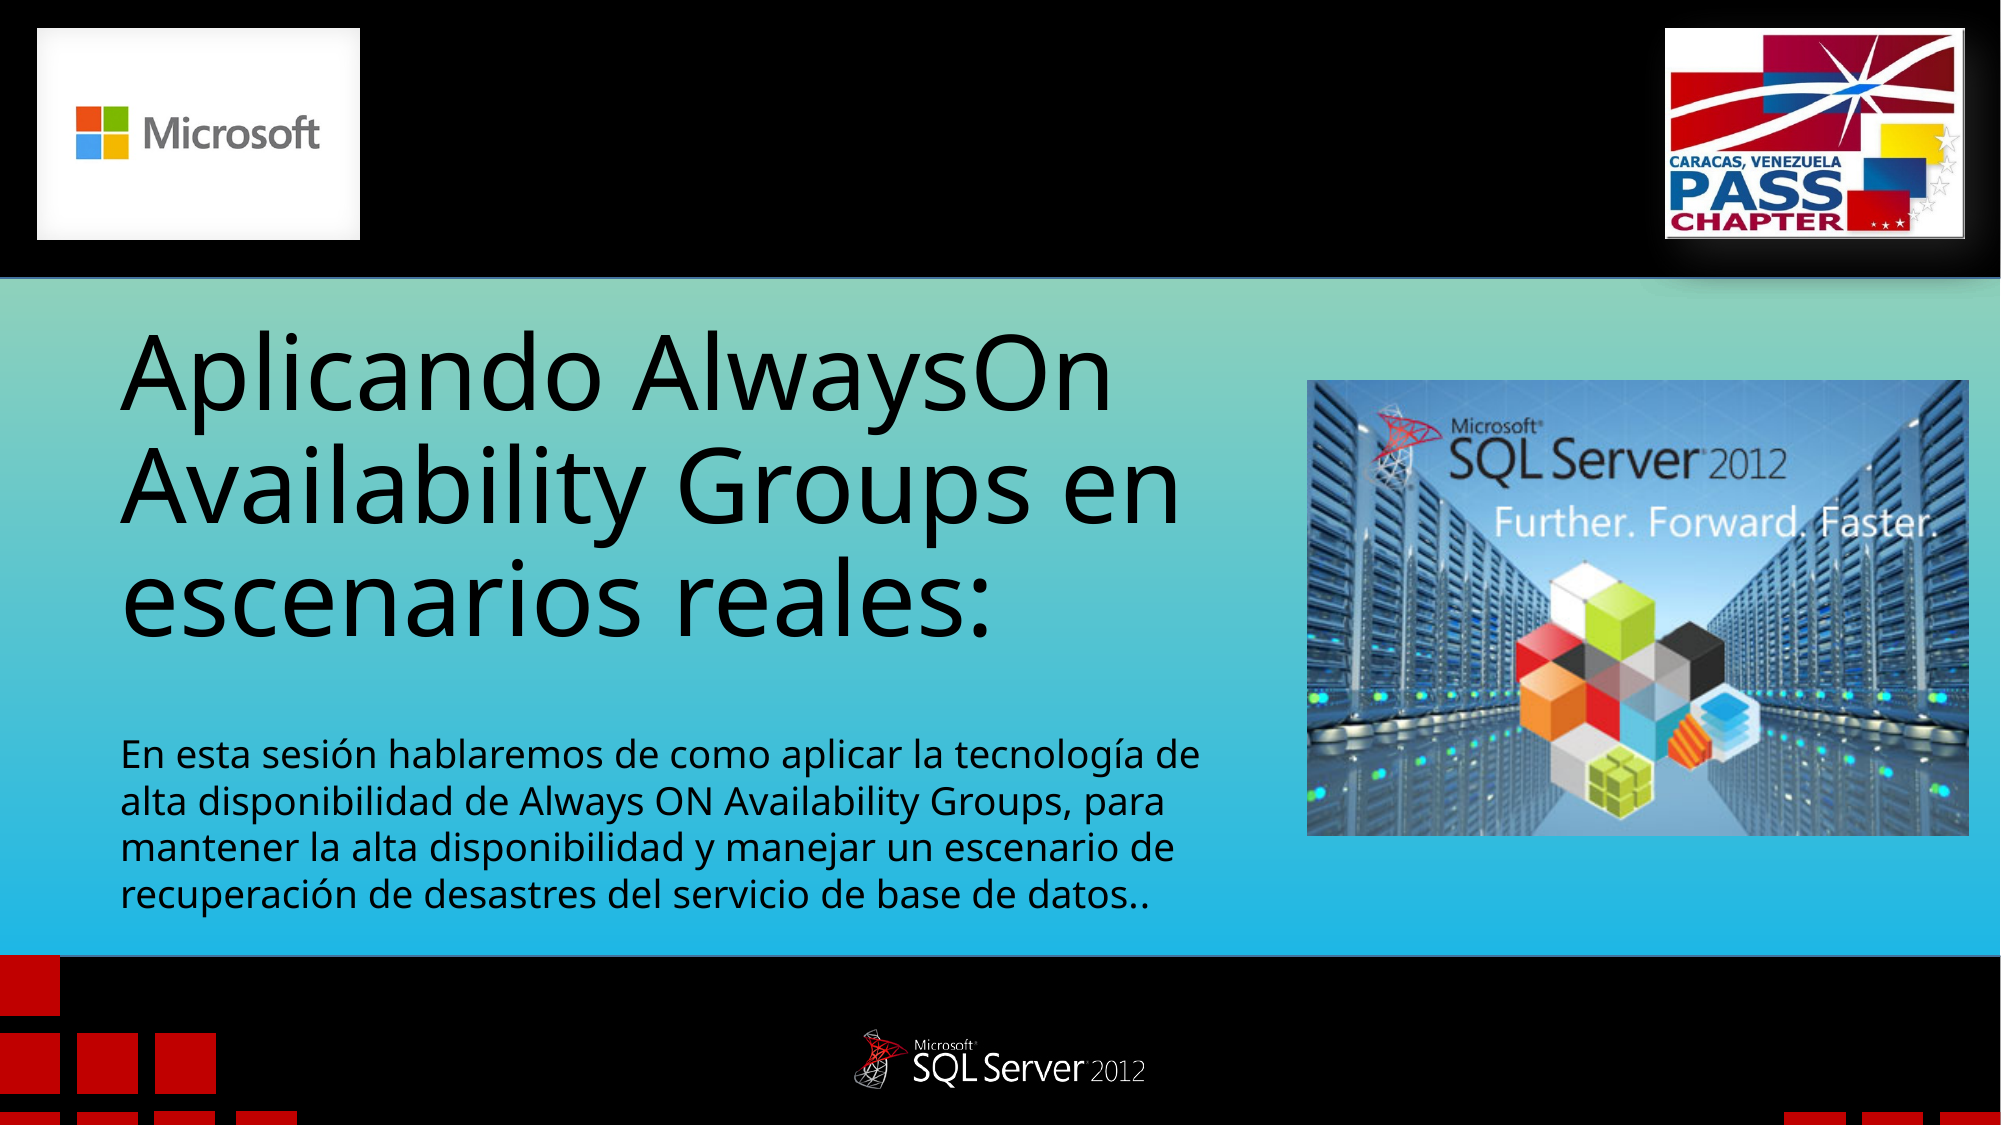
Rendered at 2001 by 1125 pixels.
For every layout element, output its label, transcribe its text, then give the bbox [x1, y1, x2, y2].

picture [822, 959, 1178, 1125]
picture [1665, 28, 1965, 239]
text_box Aplicando AlwaysOn Availability Groups en escenarios reales: En esta sesión hablaremos de como aplicar la tecnología de alta disponibilidad de Always ON Availability Groups, para mantener la alta disponibilidad y manejar un escenario de recuperación de desastres del servicio de base de datos.. [105, 274, 1232, 924]
picture [37, 28, 360, 240]
picture [1307, 380, 1969, 836]
